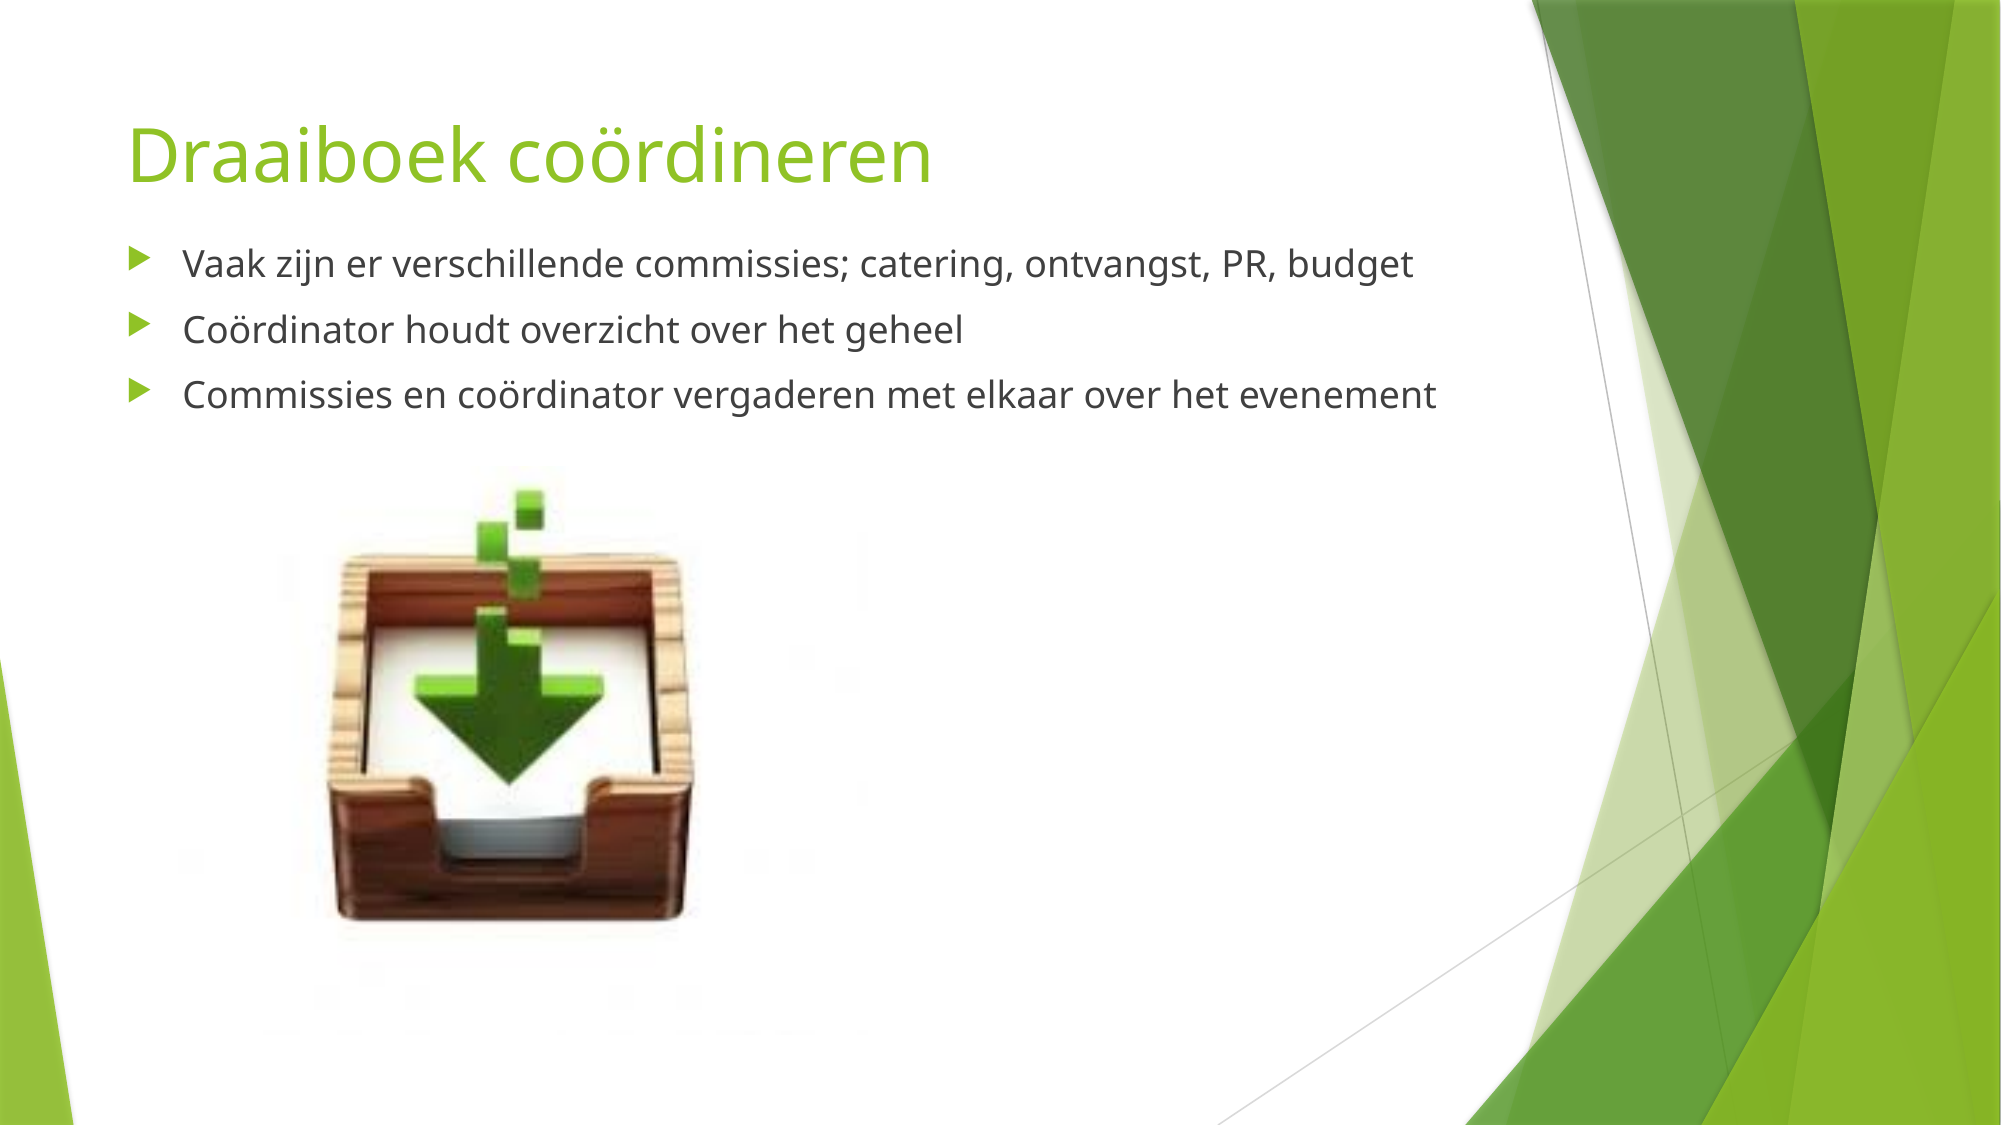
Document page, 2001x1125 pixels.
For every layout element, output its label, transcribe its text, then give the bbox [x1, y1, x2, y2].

list Vaak zijn er verschillende commissies; catering, ontvangst, PR, budget Coördinator houdt overzicht over het geheel Commissies en coördinator vergaderen met elkaar over het evenement [111, 232, 1522, 869]
title Draaiboek coördineren [111, 99, 1522, 232]
picture [158, 466, 869, 1035]
